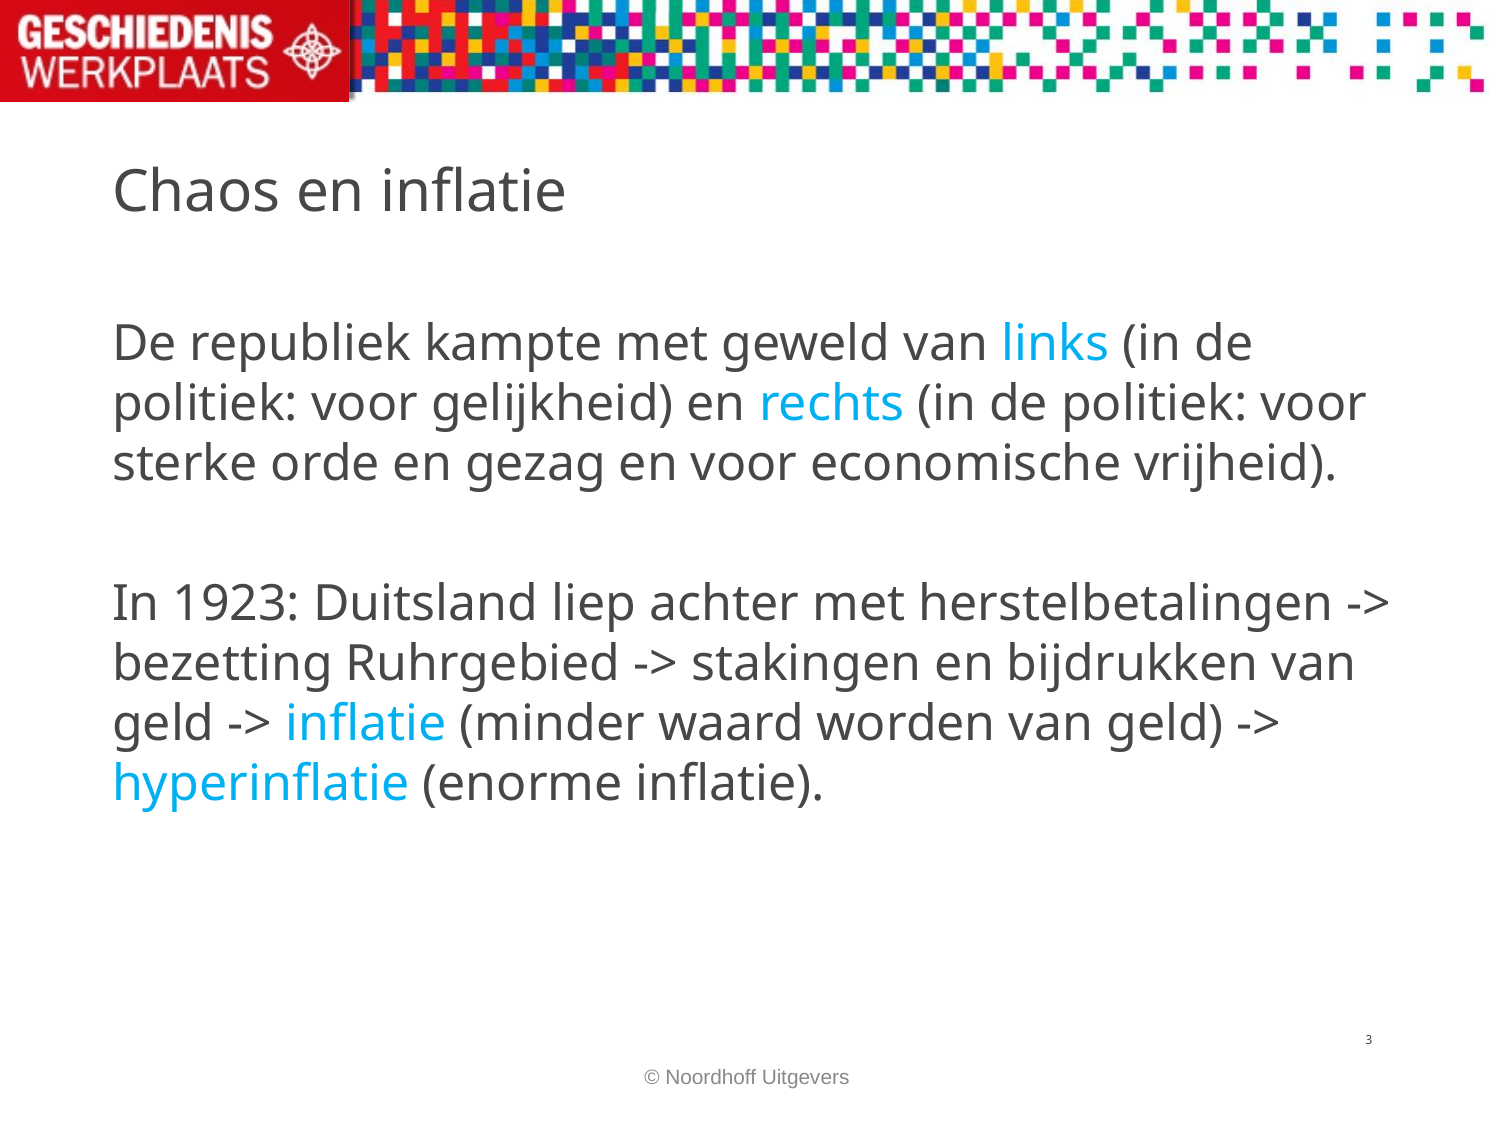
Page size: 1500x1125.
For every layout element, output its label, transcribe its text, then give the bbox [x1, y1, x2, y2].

list De republiek kampte met geweld van links (in de politiek: voor gelijkheid) en rechts (in de politiek: voor sterke orde en gezag en voor economische vrijheid). In 1923: Duitsland liep achter met herstelbetalingen -> bezetting Ruhrgebied -> stakingen en bijdrukken van geld -> inflatie (minder waard worden van geld) -> hyperinflatie (enorme inflatie). [112, 302, 1409, 988]
text_box © Noordhoff Uitgevers [512, 1045, 988, 1106]
slide_number 3 [1325, 1025, 1388, 1063]
picture [0, 0, 1500, 1125]
title Chaos en inflatie [112, 145, 1401, 256]
